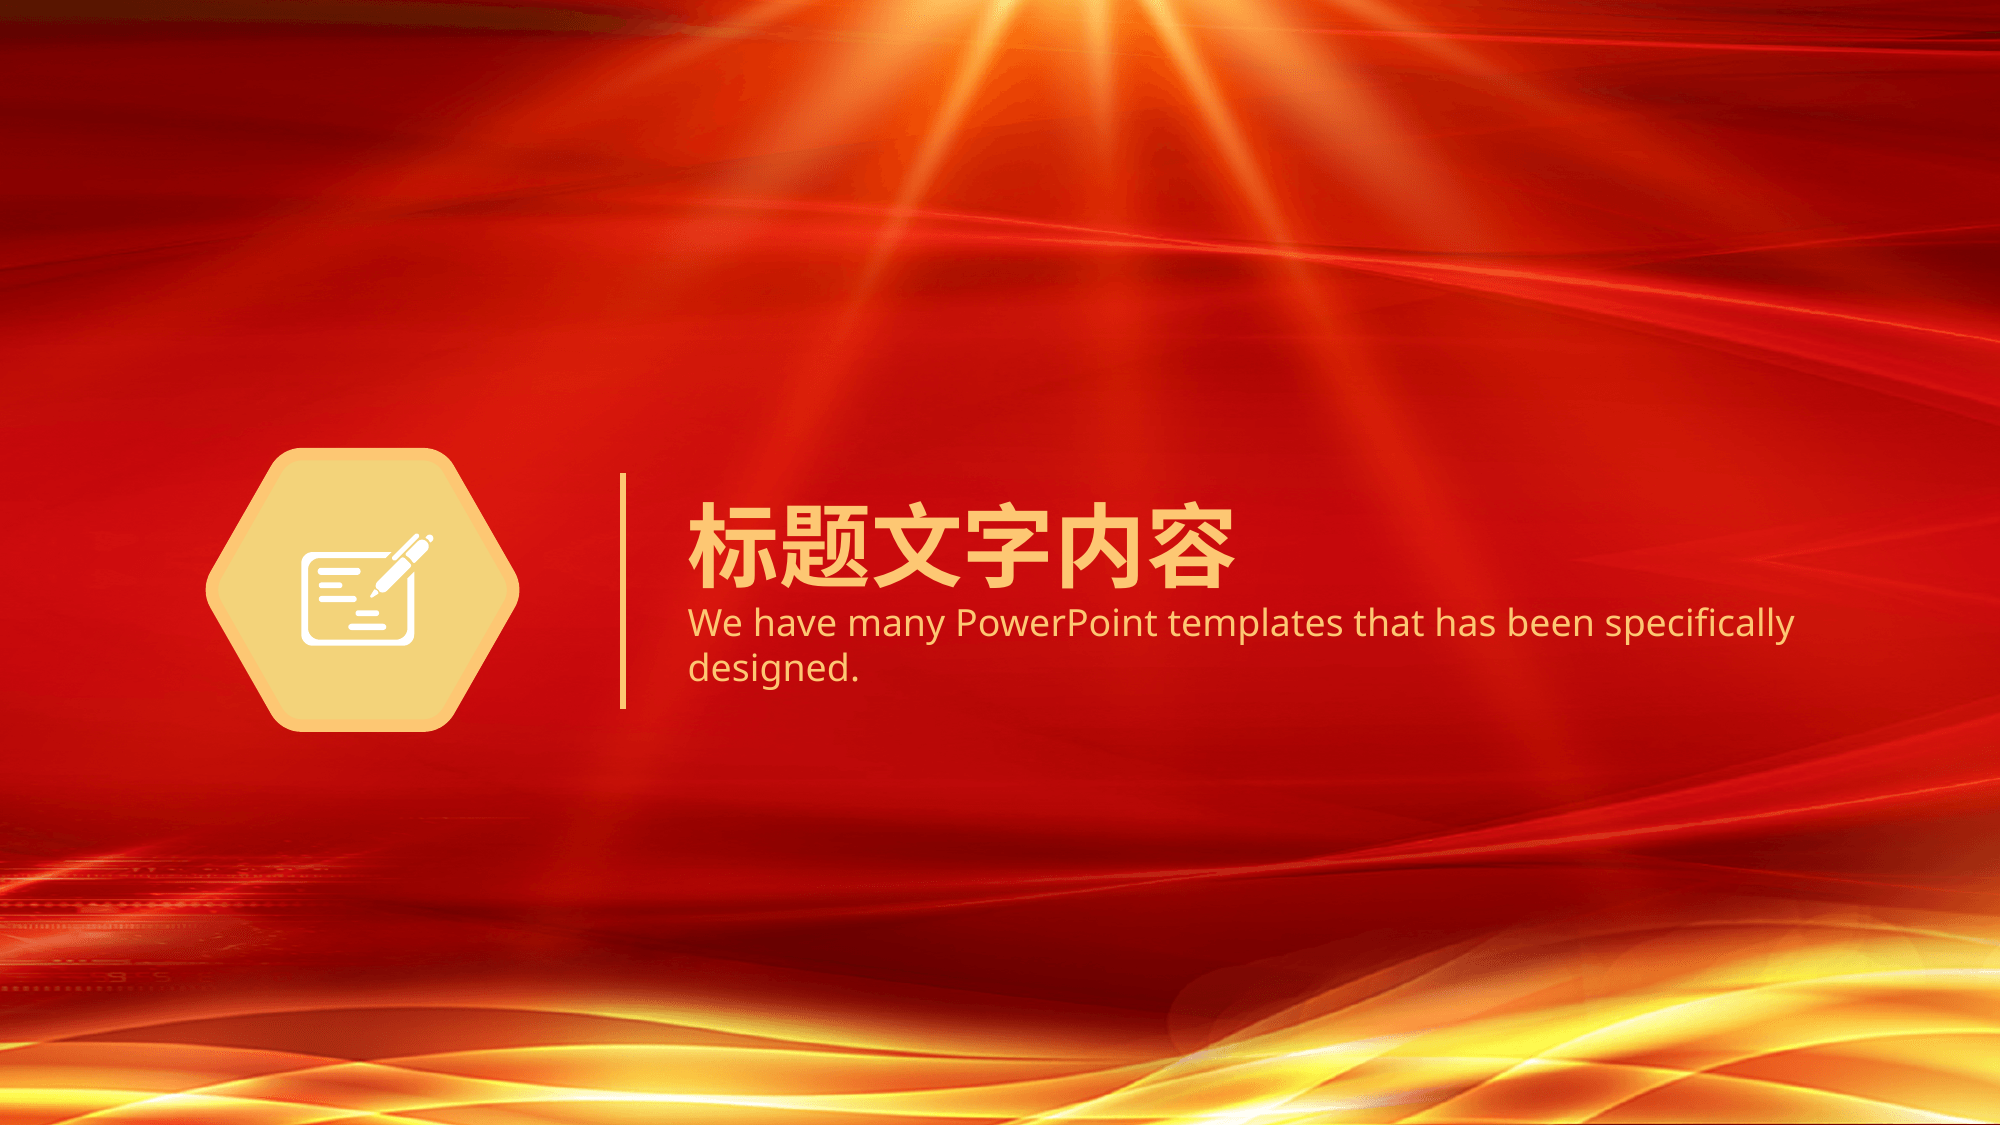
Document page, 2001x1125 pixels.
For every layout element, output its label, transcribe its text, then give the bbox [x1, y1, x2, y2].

text_box 标题文字内容 We have many PowerPoint templates that has been specifically designed. [687, 488, 1826, 689]
text_box [211, 454, 514, 726]
picture [0, 0, 2000, 1125]
text_box [370, 533, 434, 598]
text_box [301, 552, 415, 646]
